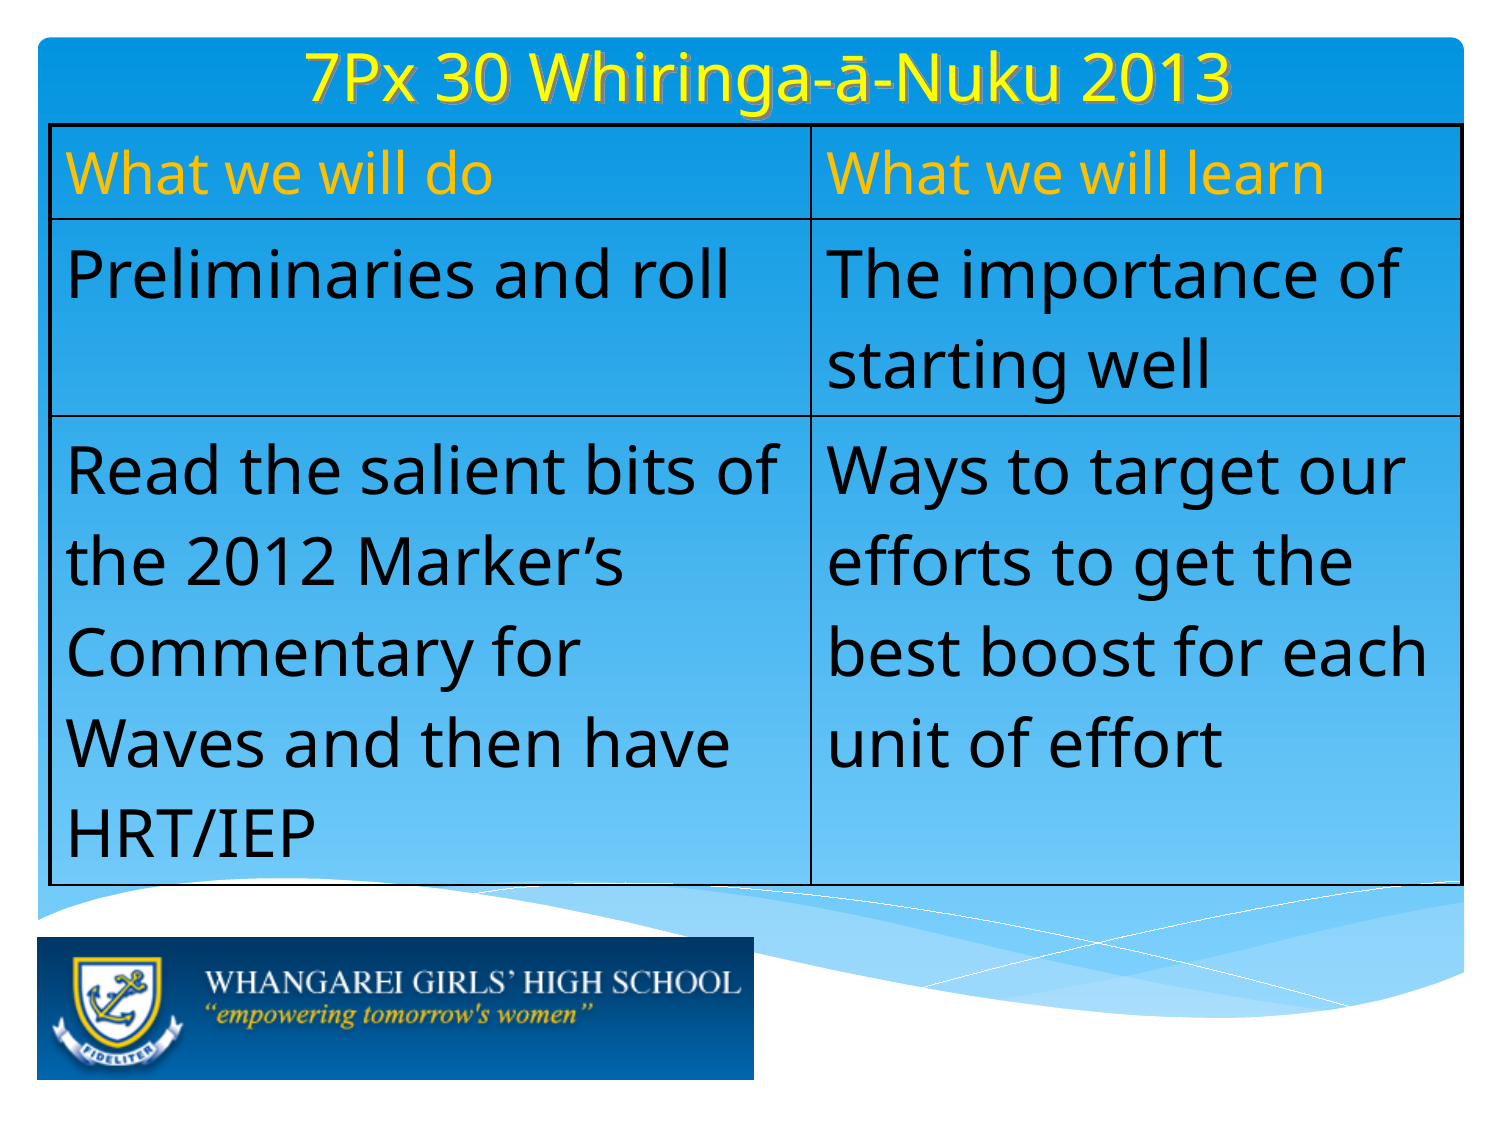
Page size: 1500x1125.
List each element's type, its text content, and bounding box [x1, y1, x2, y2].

table_cell The importance of starting well [812, 220, 1460, 415]
table_cell Read the salient bits of the 2012 Marker’s Commentary for Waves and then have HRT/IEP [52, 417, 810, 884]
table_header What we will do [52, 127, 810, 218]
table_cell Preliminaries and roll [52, 220, 810, 415]
table_header What we will learn [812, 127, 1460, 218]
table_cell Ways to target our efforts to get the best boost for each unit of effort [812, 417, 1460, 884]
picture [37, 937, 754, 1080]
text_box 7Px 30 Whiringa-ā-Nuku 2013 [162, 24, 1375, 123]
